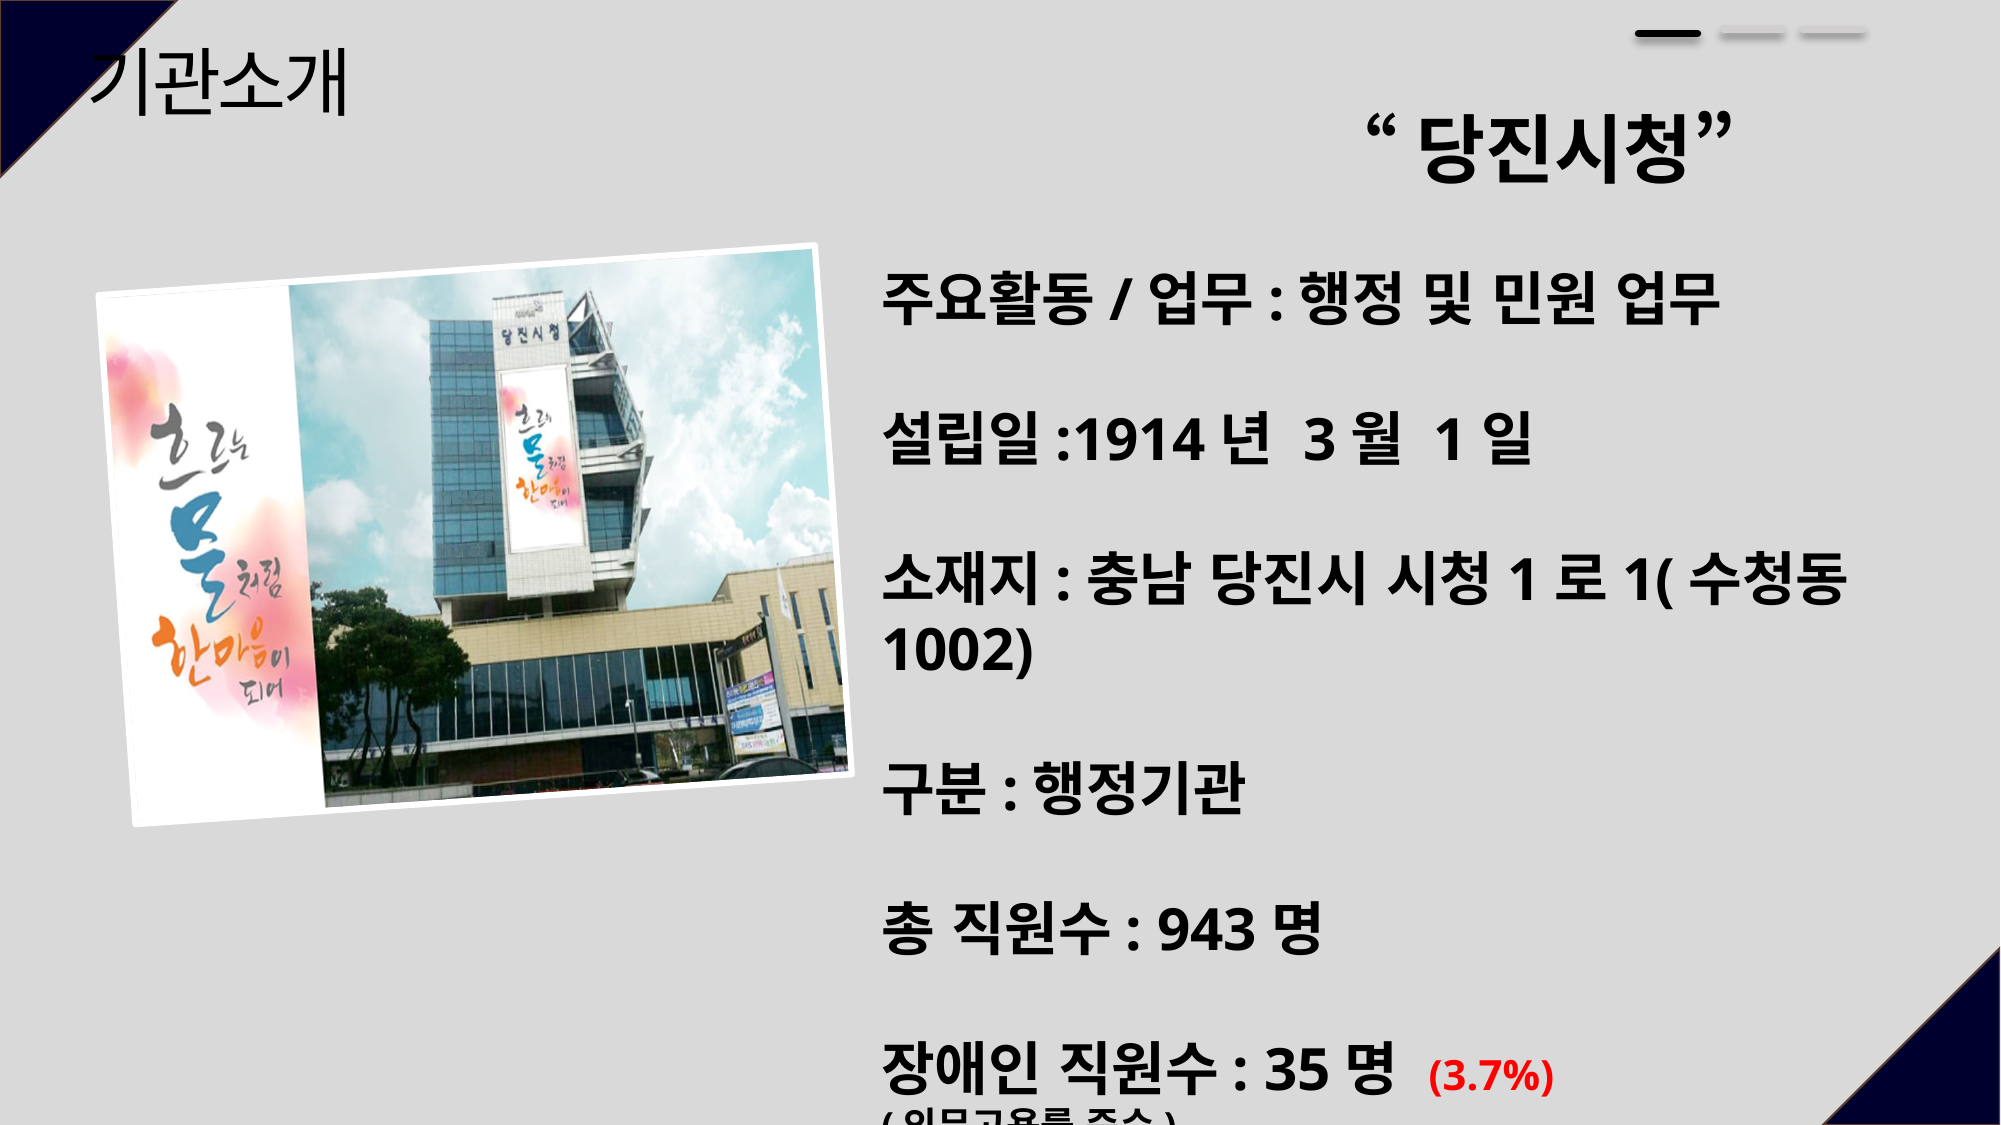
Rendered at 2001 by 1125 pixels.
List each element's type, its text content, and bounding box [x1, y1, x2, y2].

text_box “당진시청” 주요활동/업무:행정 및 민원 업무 설립일:1914년 3월 1일 소재지:충남 당진시 시청1로1(수청동 1002) 구분:행정기관 총 직원수: 943명 장애인 직원수: 35명 (3.7%) (의무고용률 준수) [866, 94, 1867, 1125]
picture [103, 250, 848, 820]
text_box 기관소개 [71, 28, 368, 133]
